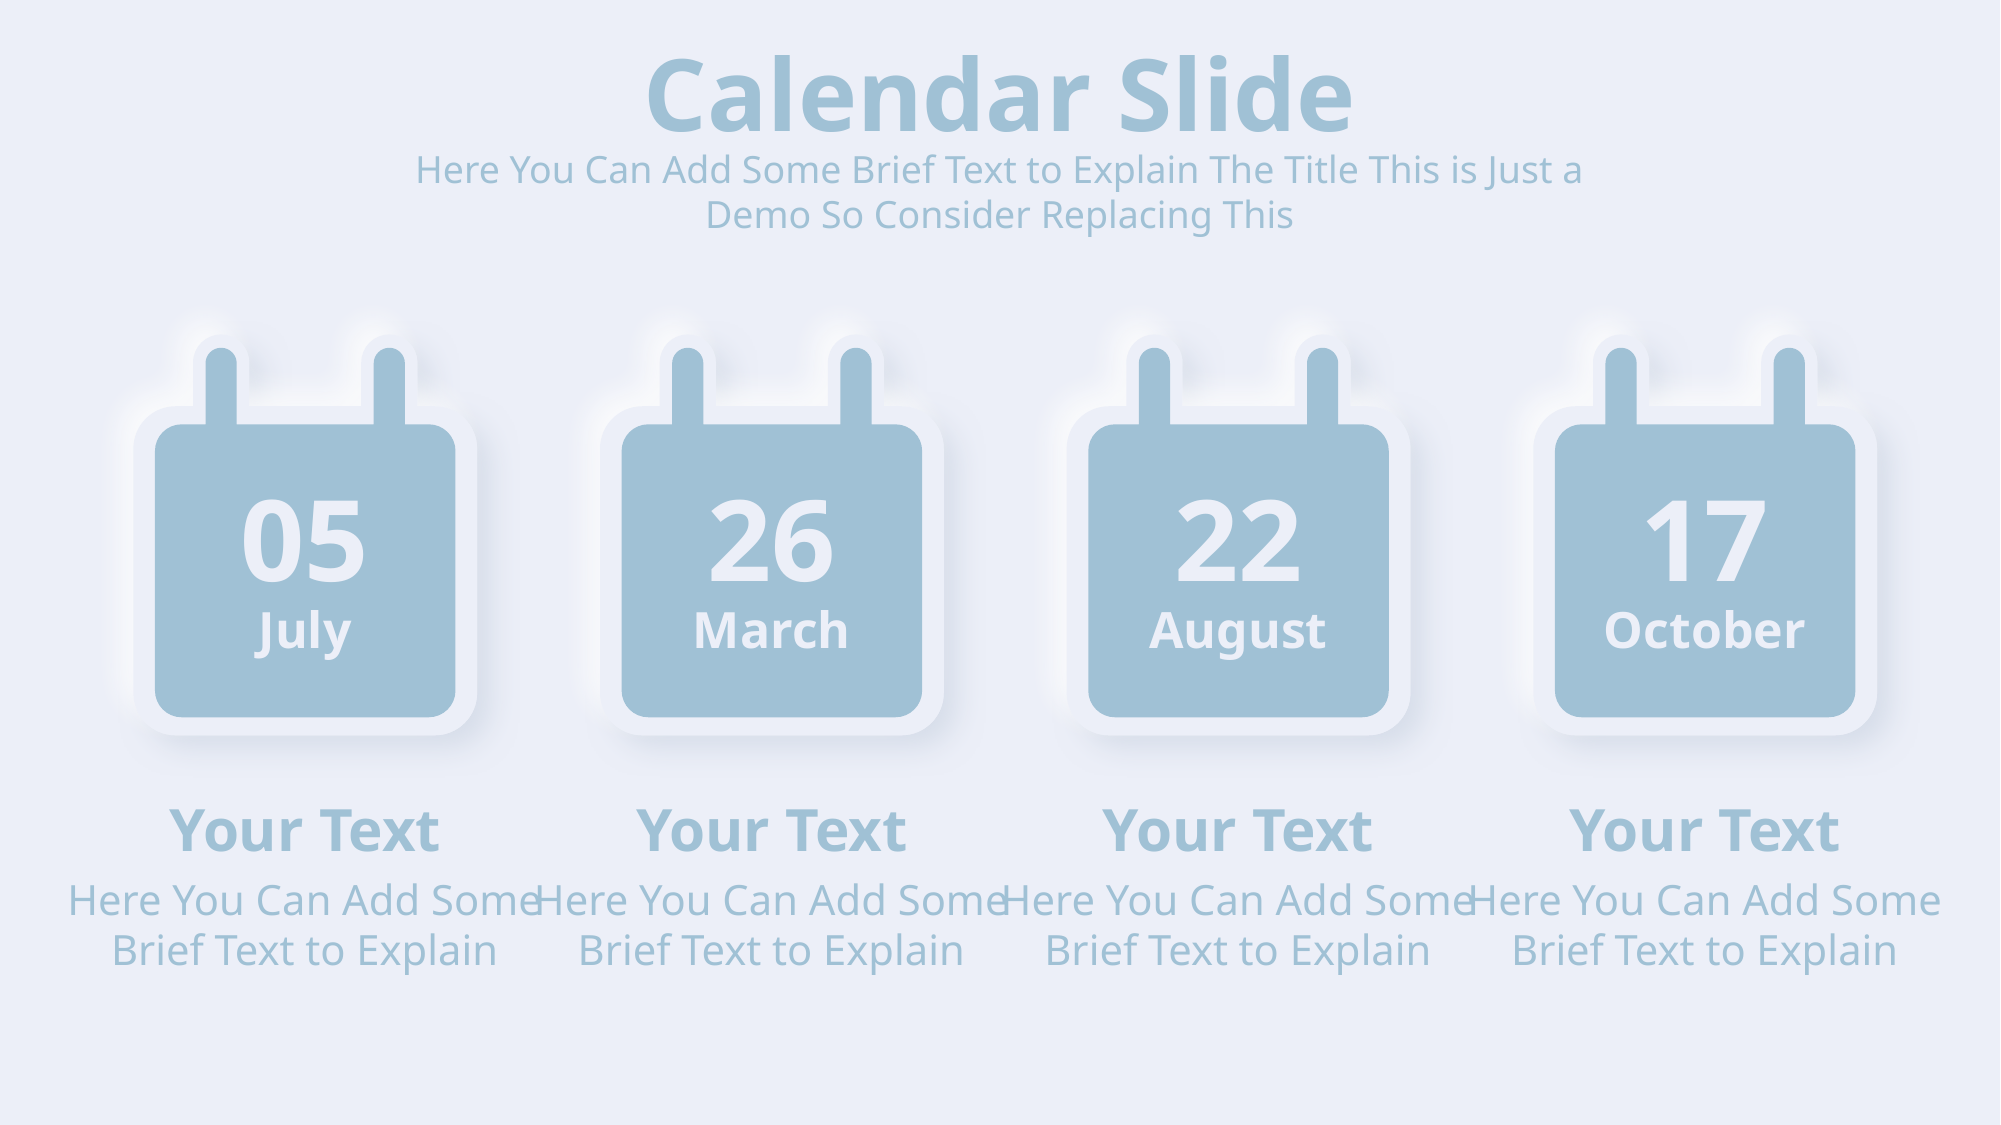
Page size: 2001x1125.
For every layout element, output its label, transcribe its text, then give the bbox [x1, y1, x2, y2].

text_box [44, 334, 510, 1033]
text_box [1443, 334, 1967, 1033]
text_box Here You Can Add Some Brief Text to Explain The Title This is Just a Demo So Consider Replacing This [345, 138, 1655, 244]
text_box Calendar Slide [416, 23, 1584, 138]
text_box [510, 334, 977, 1033]
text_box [977, 334, 1443, 1033]
